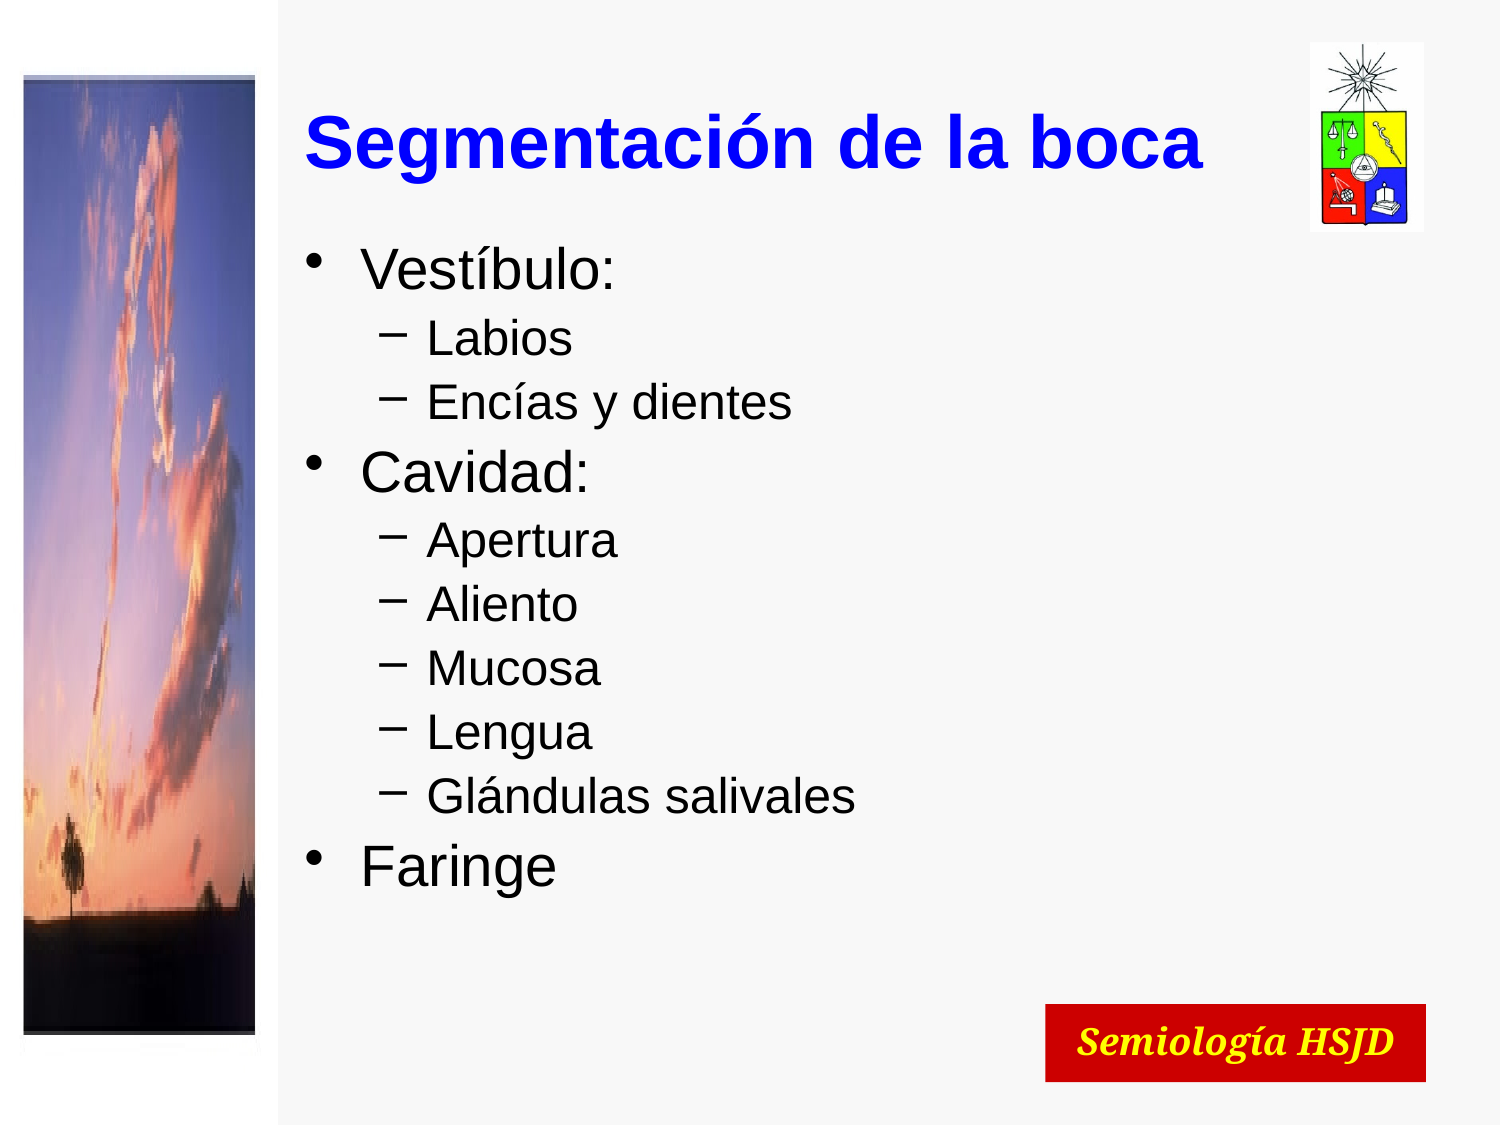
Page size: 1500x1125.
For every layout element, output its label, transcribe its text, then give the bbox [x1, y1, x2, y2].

picture [0, 0, 278, 1125]
title Segmentación de la boca [289, 45, 1425, 231]
list Vestíbulo: Labios Encías y dientes Cavidad: Apertura Aliento Mucosa Lengua Glándulas salivales Faringe [289, 231, 1425, 975]
footer Semiología HSJD [1045, 1004, 1426, 1083]
